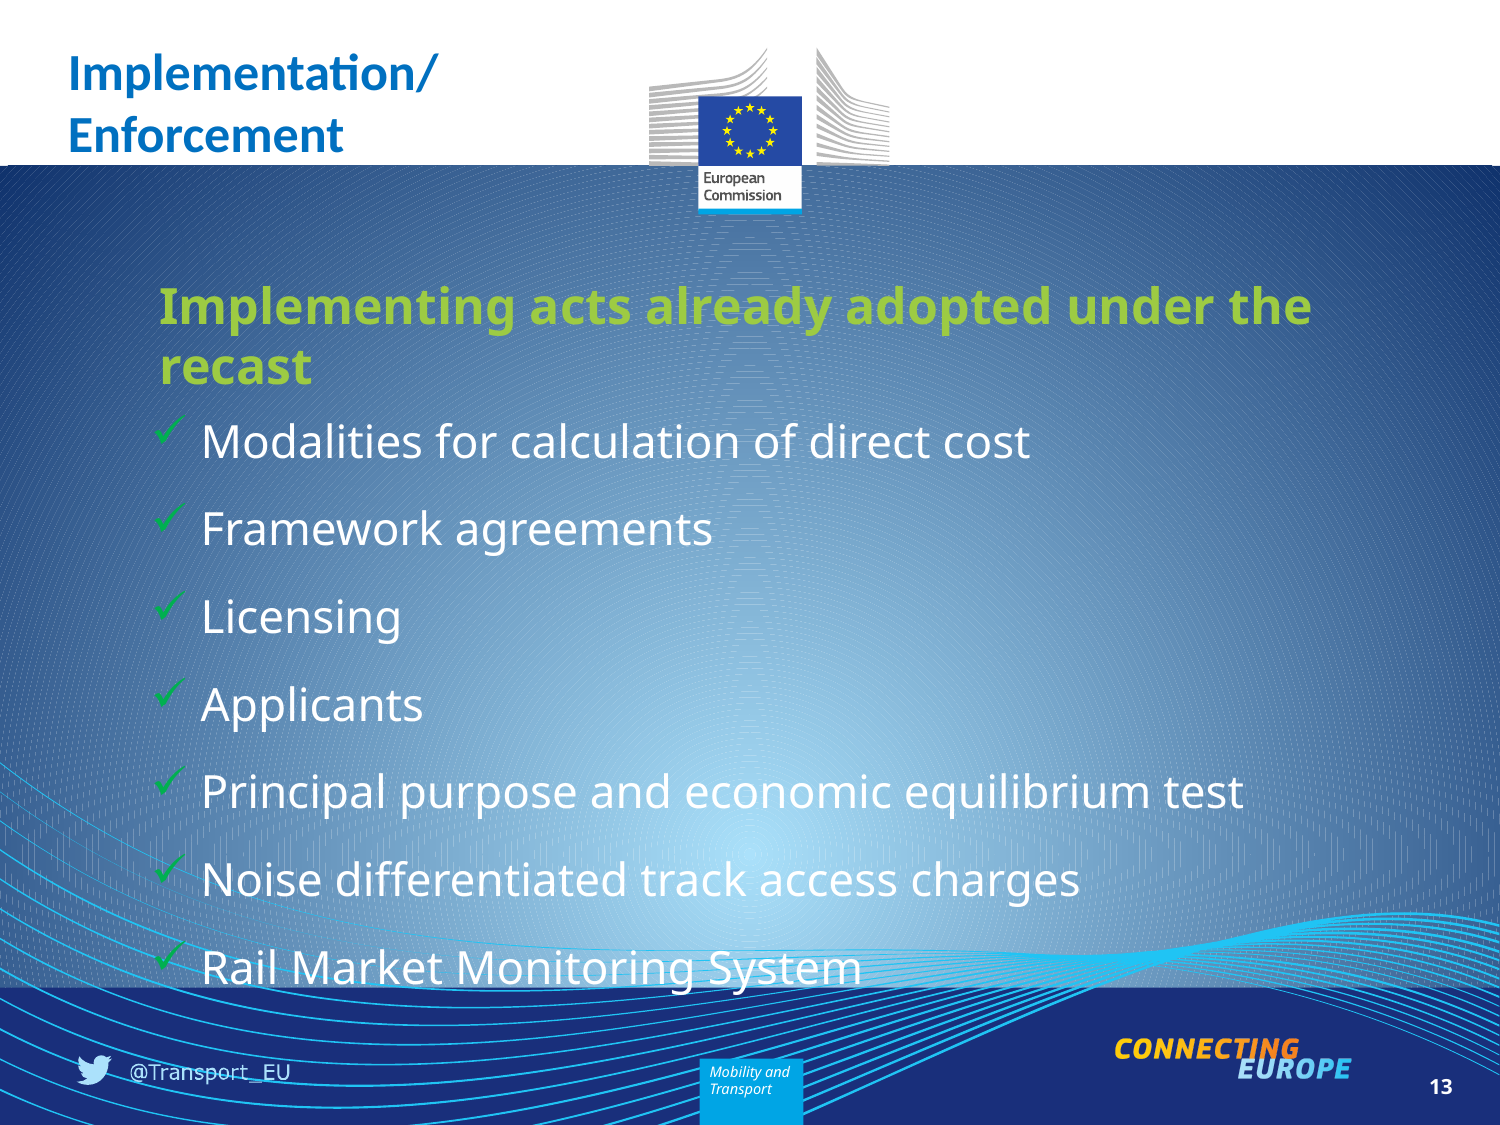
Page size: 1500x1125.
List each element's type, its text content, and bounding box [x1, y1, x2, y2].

text_box Implementation/ Enforcement [53, 30, 632, 171]
picture [1112, 1036, 1355, 1081]
list Modalities for calculation of direct cost Framework agreements Licensing Applicants Principal purpose and economic equilibrium test Noise differentiated track access charges Rail Market Monitoring System [135, 397, 1388, 1012]
text_box 13 [1414, 1066, 1479, 1106]
title Implementing acts already adopted under the recast [159, 267, 1447, 338]
